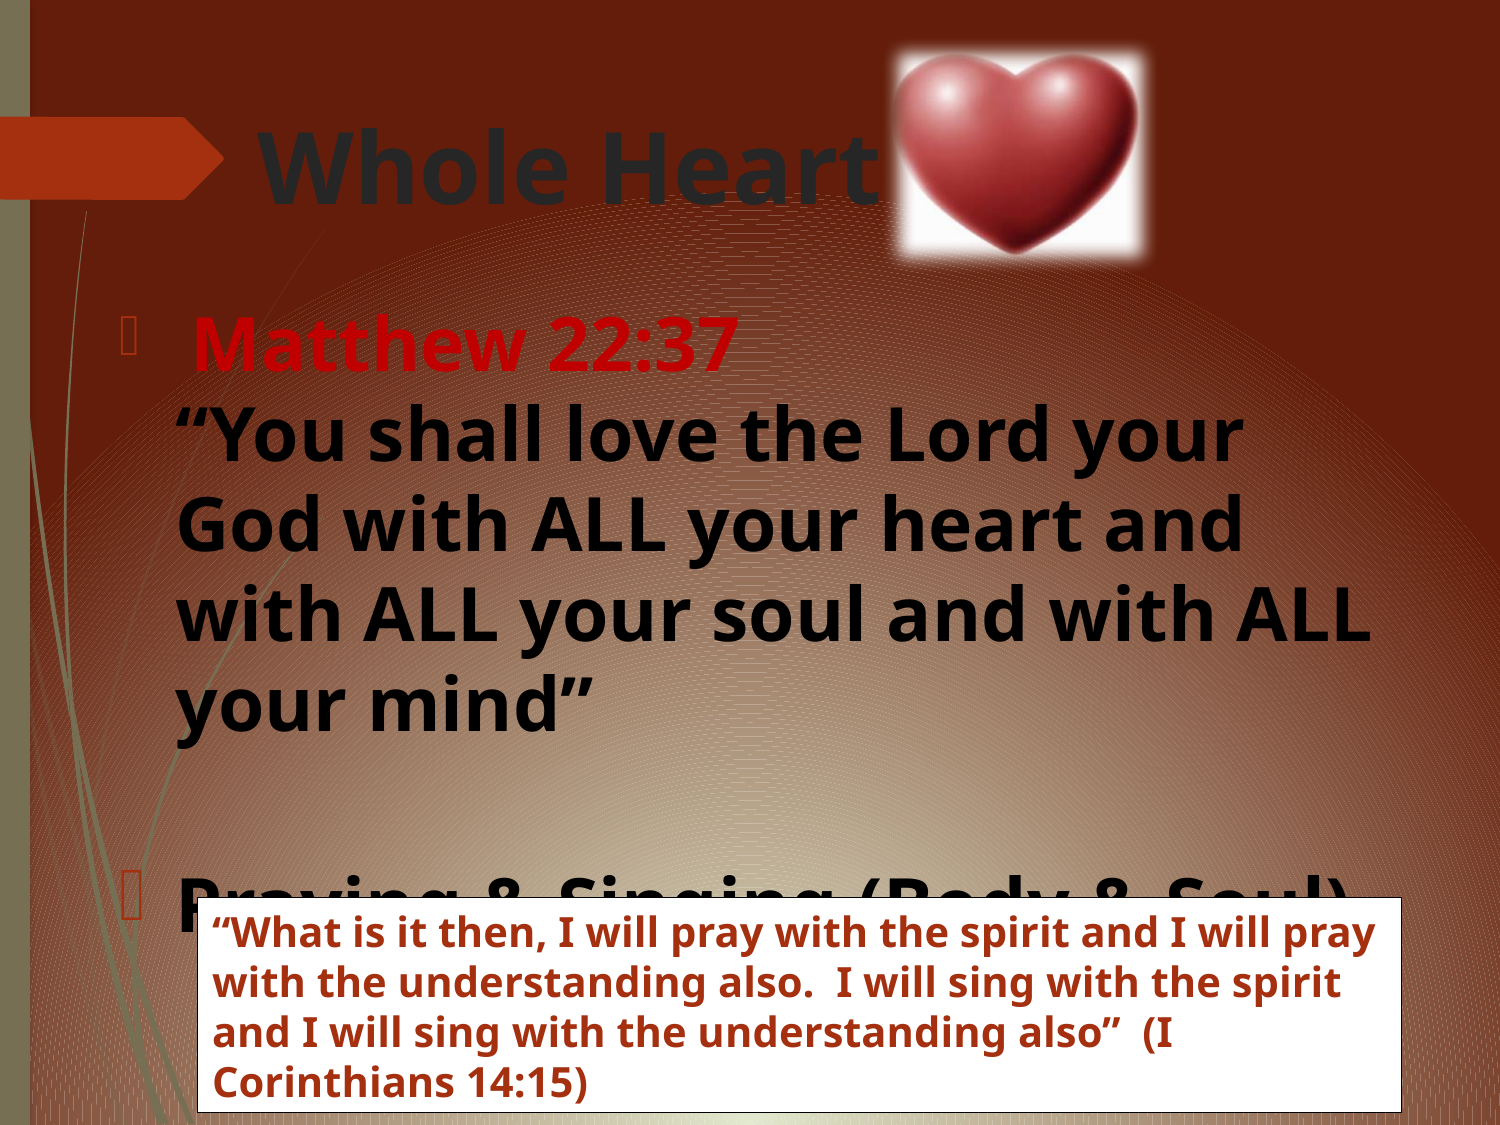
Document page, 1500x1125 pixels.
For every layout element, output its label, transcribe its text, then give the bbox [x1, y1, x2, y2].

title Whole Heart [242, 96, 1324, 288]
picture [880, 35, 1162, 276]
list Matthew 22:37 “You shall love the Lord your God with ALL your heart and with ALL your soul and with ALL your mind” Praying & Singing (Body & Soul) [104, 288, 1423, 1107]
text_box “What is it then, I will pray with the spirit and I will pray with the understanding also. I will sing with the spirit and I will sing with the understanding also” (I Corinthians 14:15) [197, 897, 1402, 1113]
